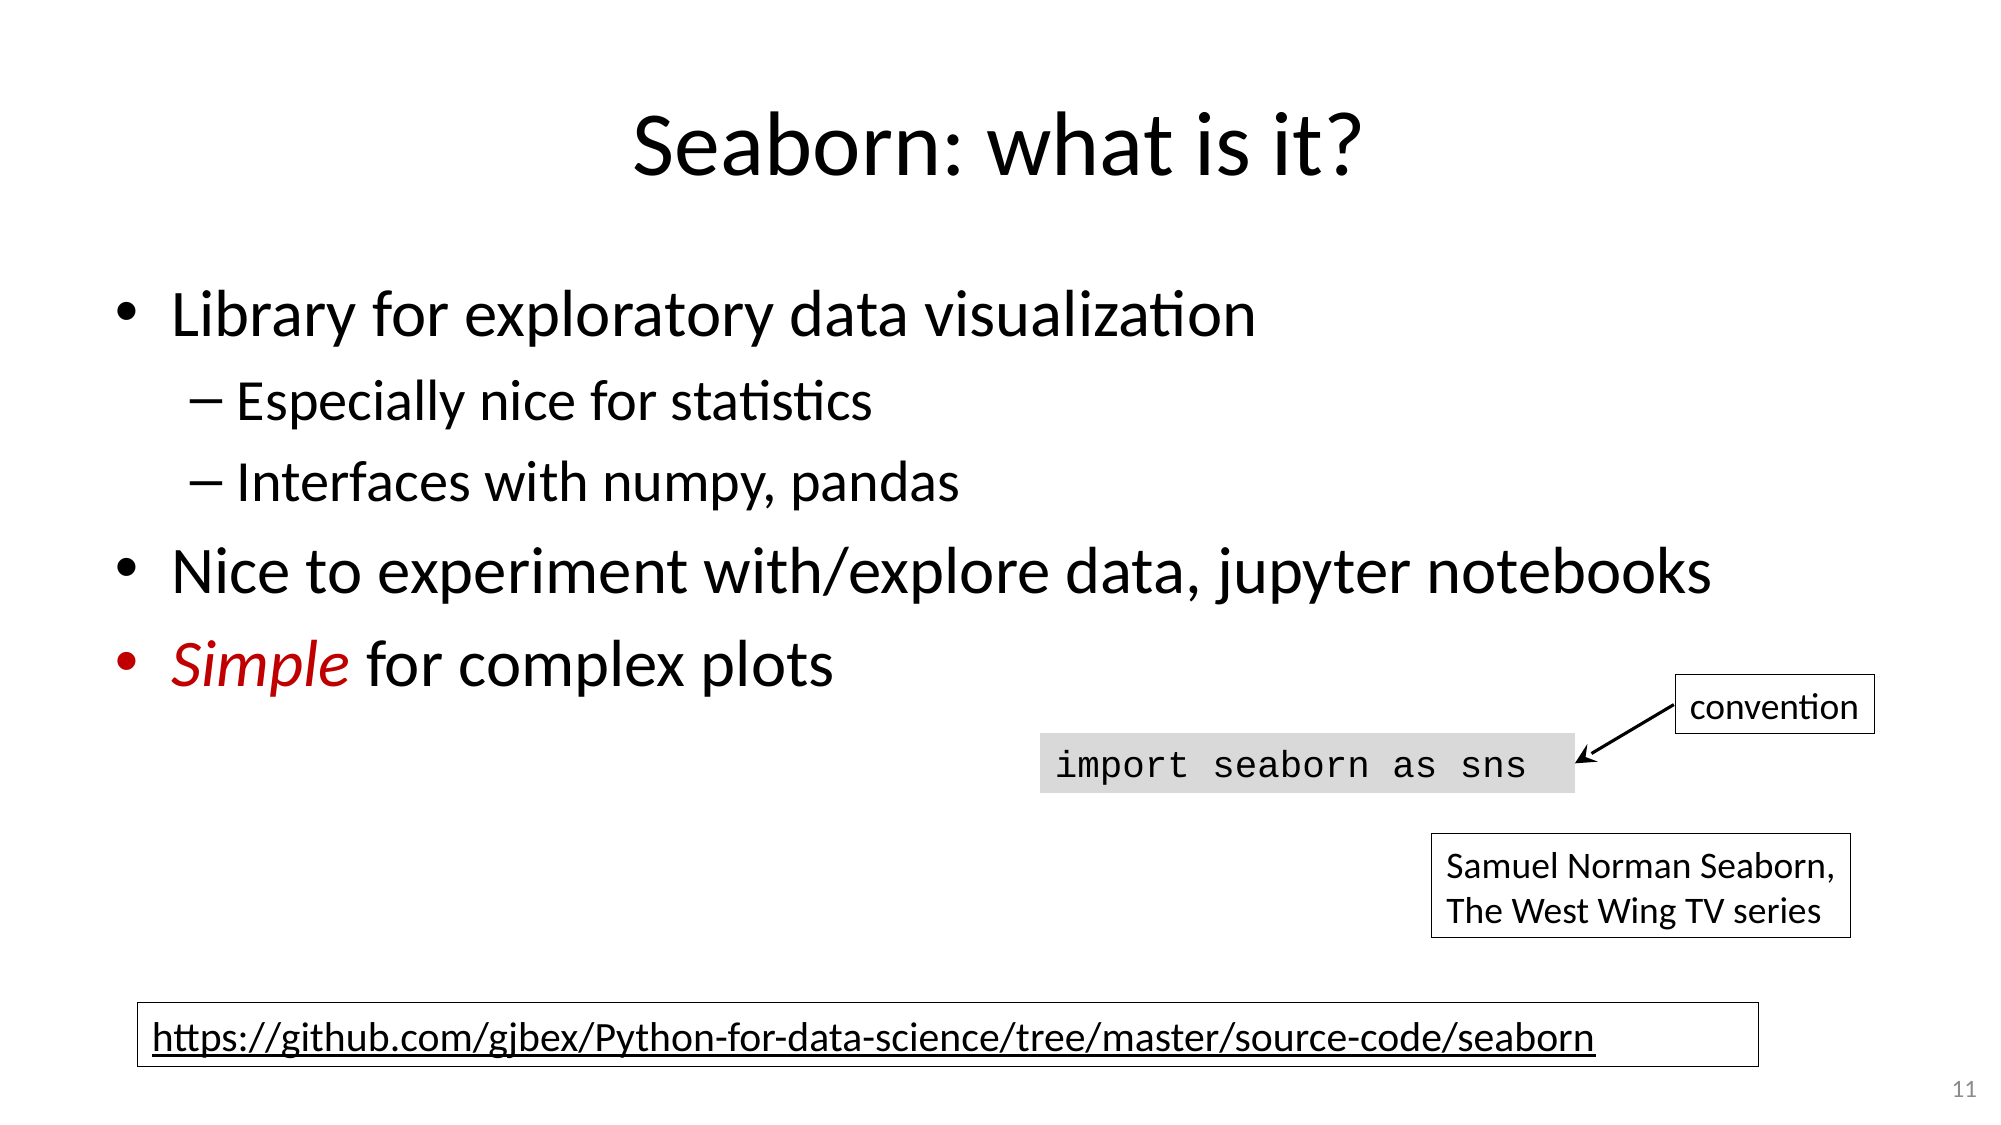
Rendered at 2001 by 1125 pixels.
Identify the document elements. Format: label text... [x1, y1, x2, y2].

slide_number 11 [1525, 1057, 1993, 1118]
text_box Samuel Norman Seaborn, The West Wing TV series [1431, 833, 1851, 938]
title Seaborn: what is it? [99, 45, 1900, 233]
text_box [1039, 674, 1876, 794]
text_box https://github.com/gjbex/Python-for-data-science/tree/master/source-code/seaborn [137, 1002, 1759, 1067]
list Library for exploratory data visualization Especially nice for statistics Interfaces with numpy, pandas Nice to experiment with/explore data, jupyter notebooks Simple for complex plots [99, 262, 1900, 1005]
